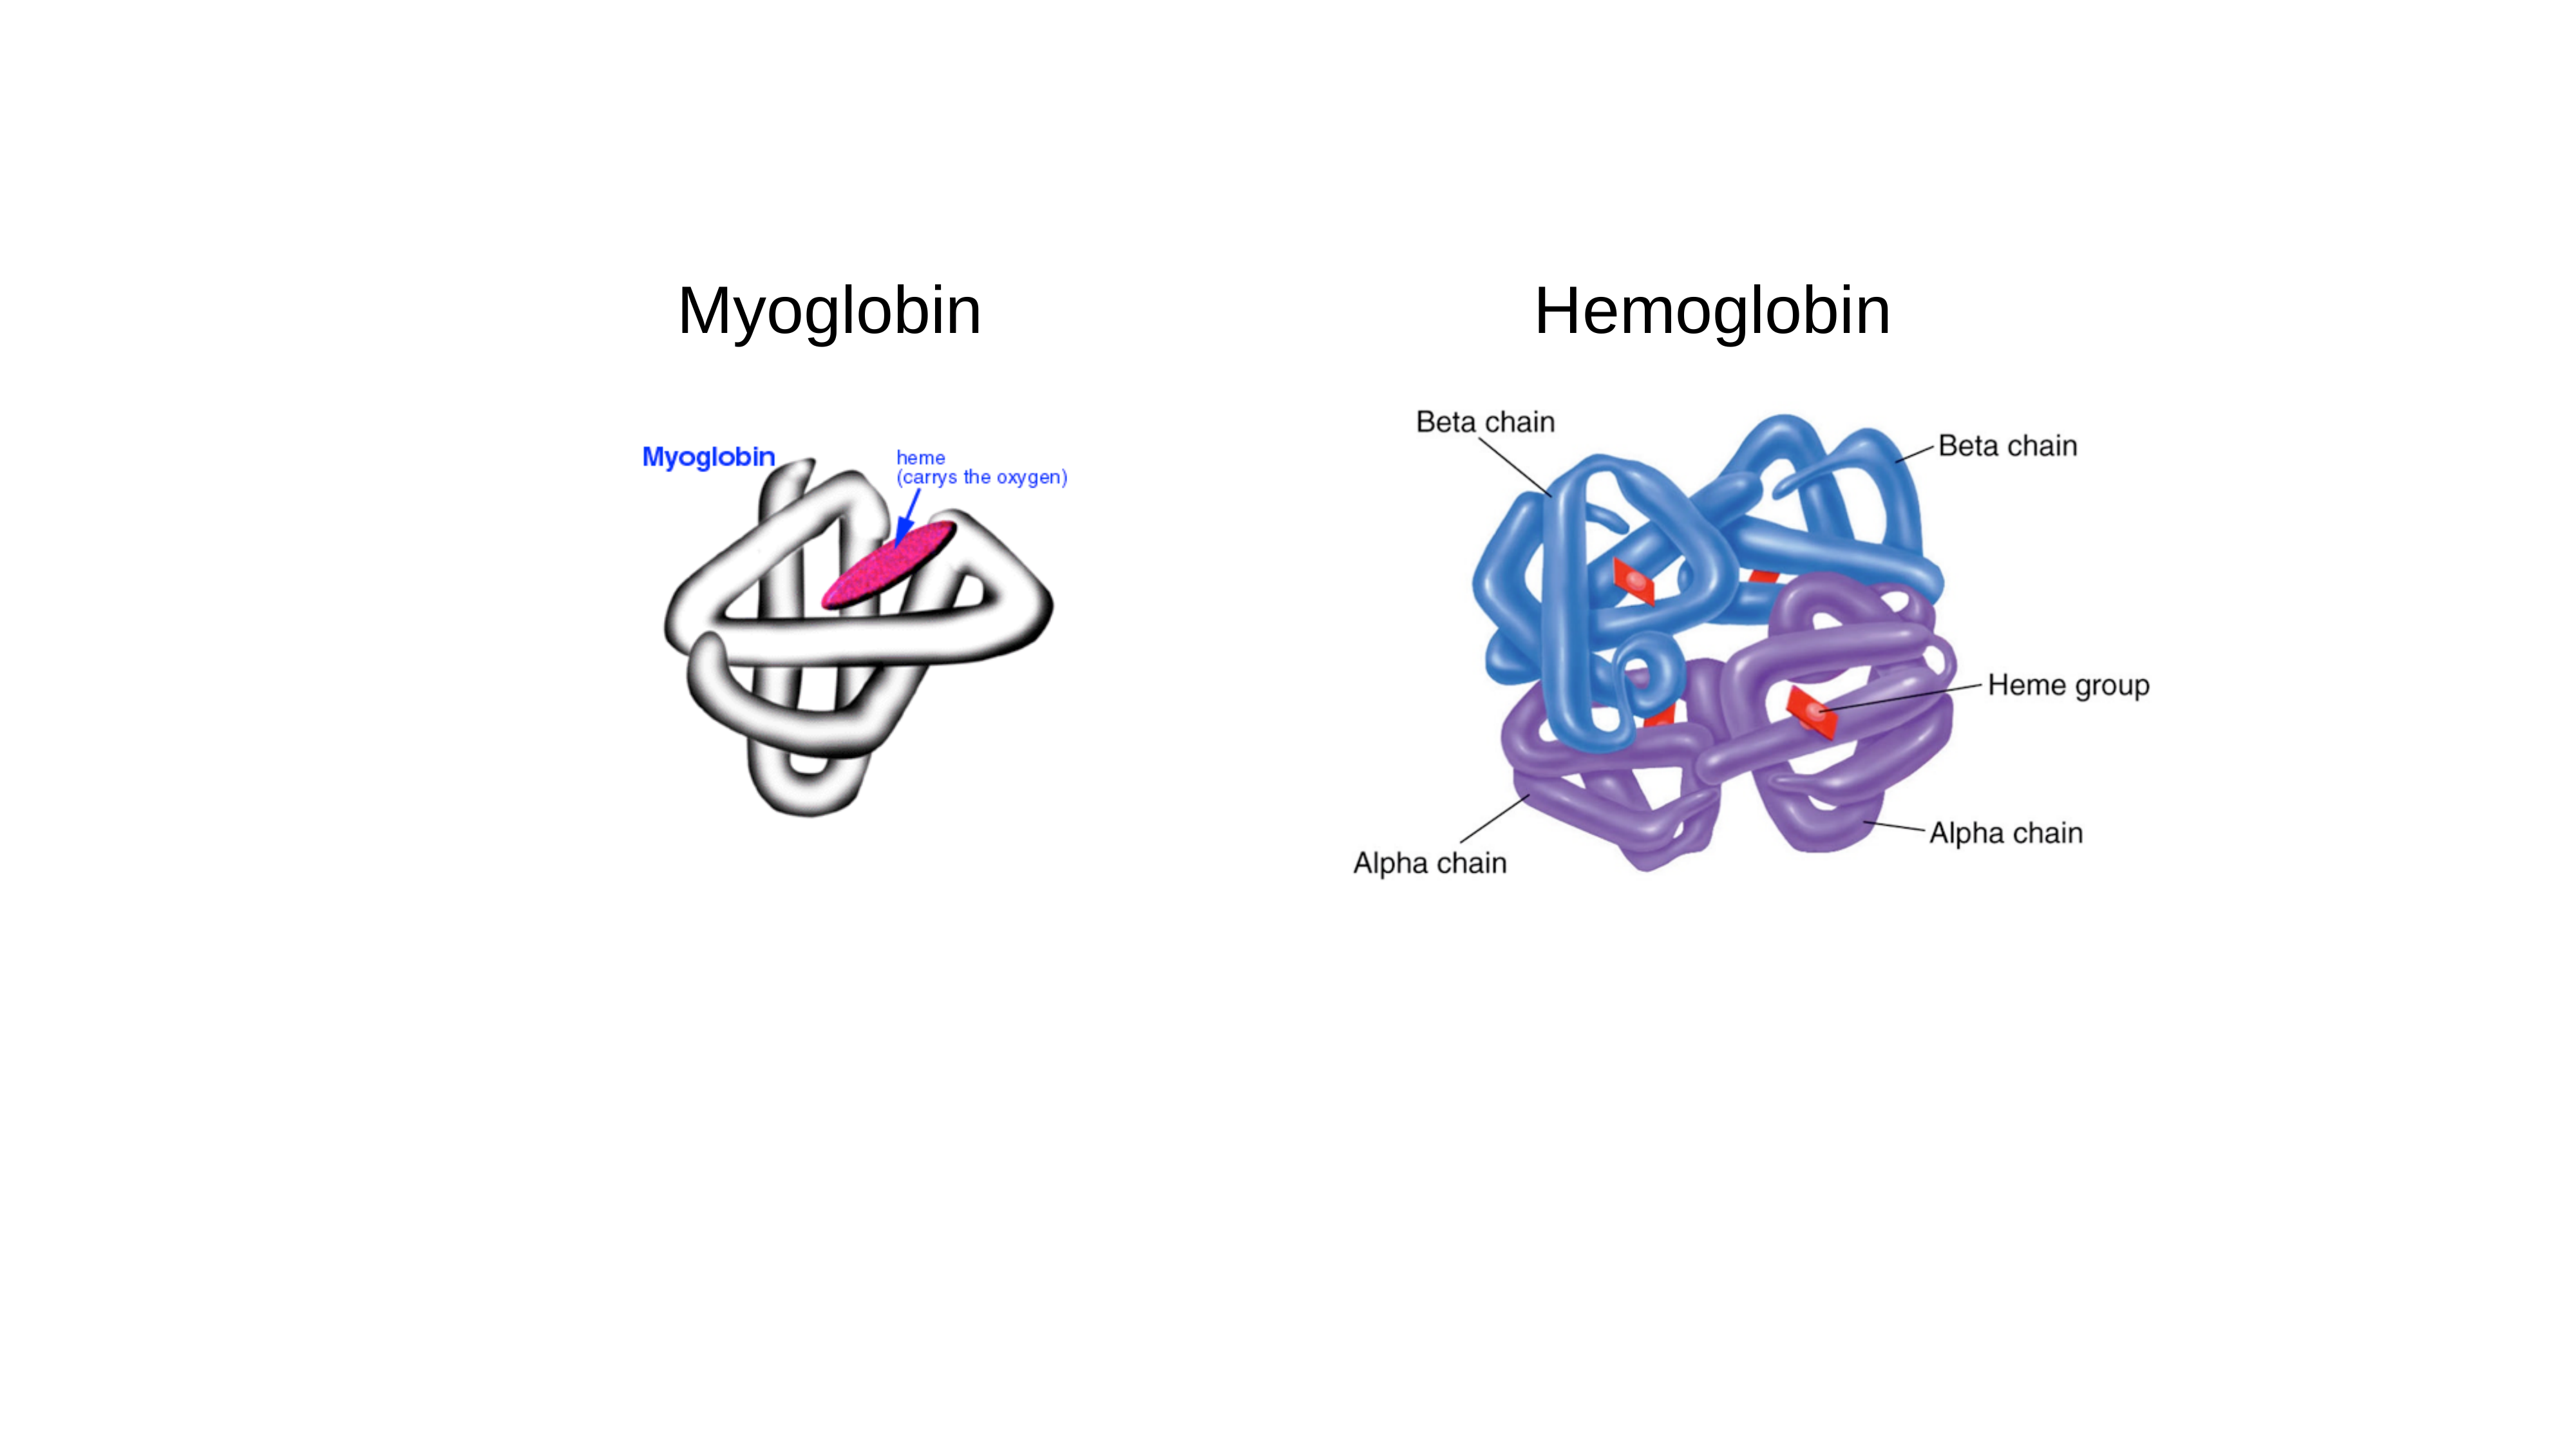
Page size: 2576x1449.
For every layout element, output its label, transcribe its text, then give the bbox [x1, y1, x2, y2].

text_box Hemoglobin [1526, 258, 1900, 355]
picture [636, 435, 1077, 851]
text_box Myoglobin [670, 258, 992, 355]
picture [1321, 377, 2187, 910]
